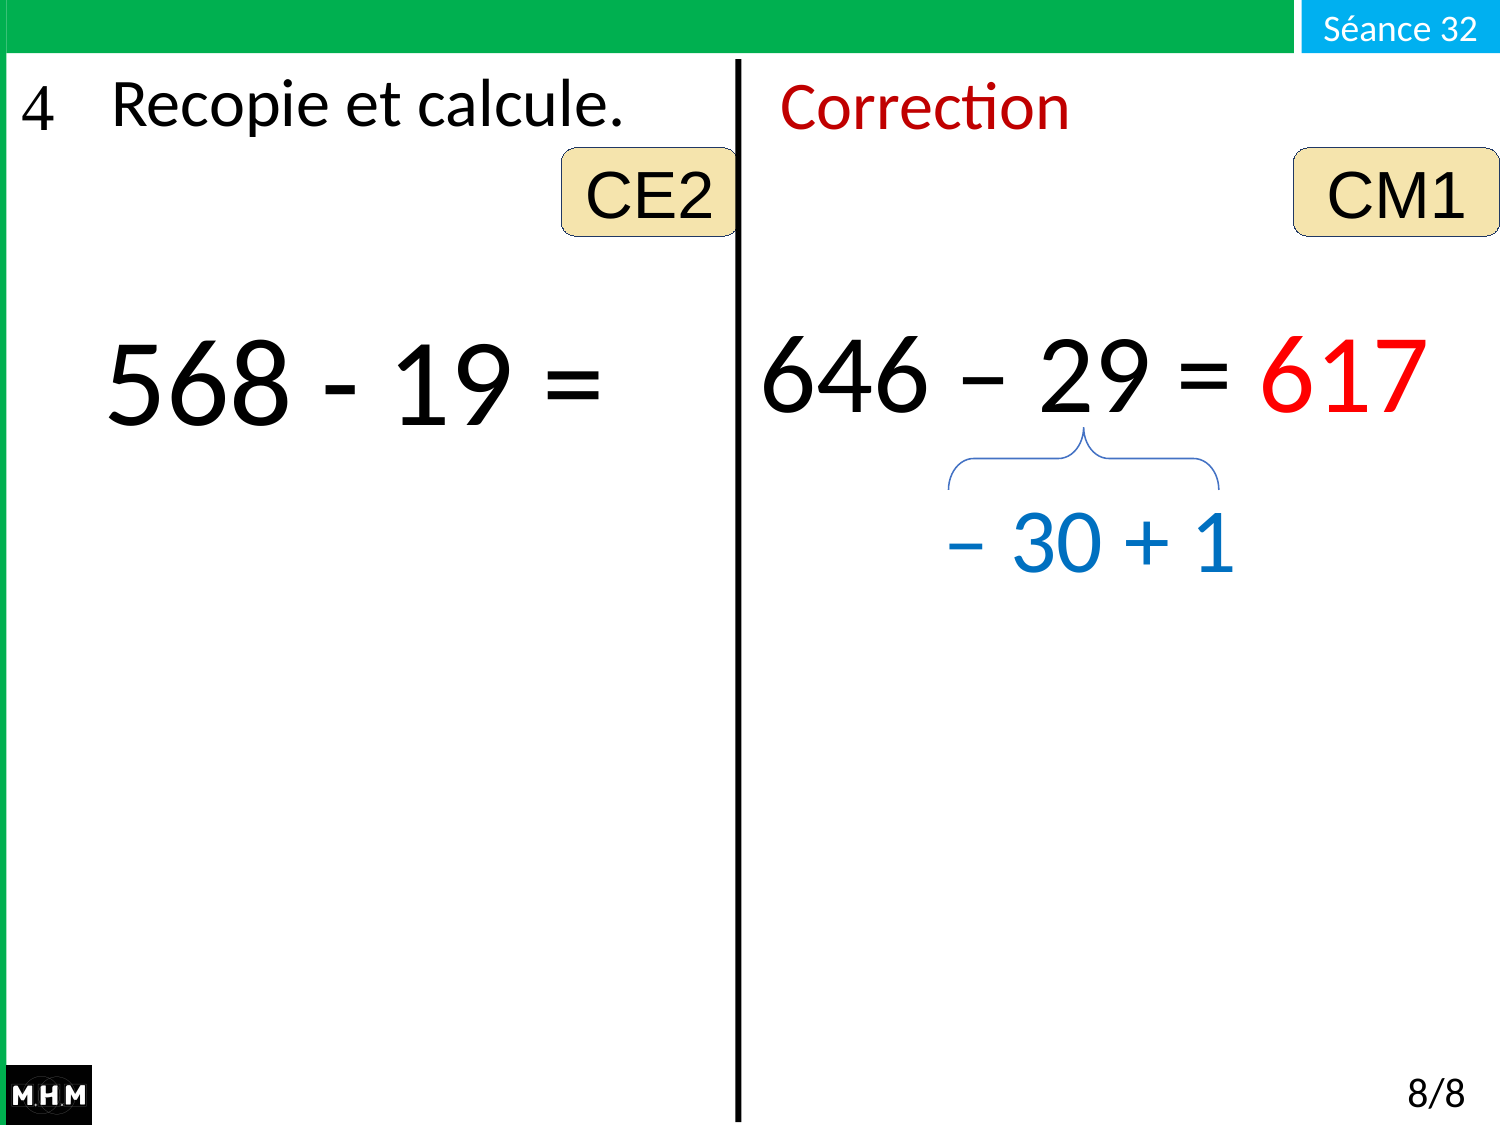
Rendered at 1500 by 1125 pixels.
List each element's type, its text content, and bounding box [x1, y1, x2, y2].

text_box CE2 [561, 147, 738, 237]
title Recopie et calcule. [739, 60, 1391, 149]
title Recopie et calcule. [96, 60, 738, 149]
text_box – 30 + 1 [929, 473, 1309, 598]
text_box Correction [765, 62, 1309, 152]
text_box [947, 443, 1220, 491]
text_box CM1 [1293, 147, 1500, 237]
text_box 568 - 19 = [88, 292, 650, 458]
list 8/8 [1373, 1064, 1500, 1125]
picture [6, 1065, 92, 1125]
text_box 646 – 29 = 617 [744, 292, 1500, 443]
